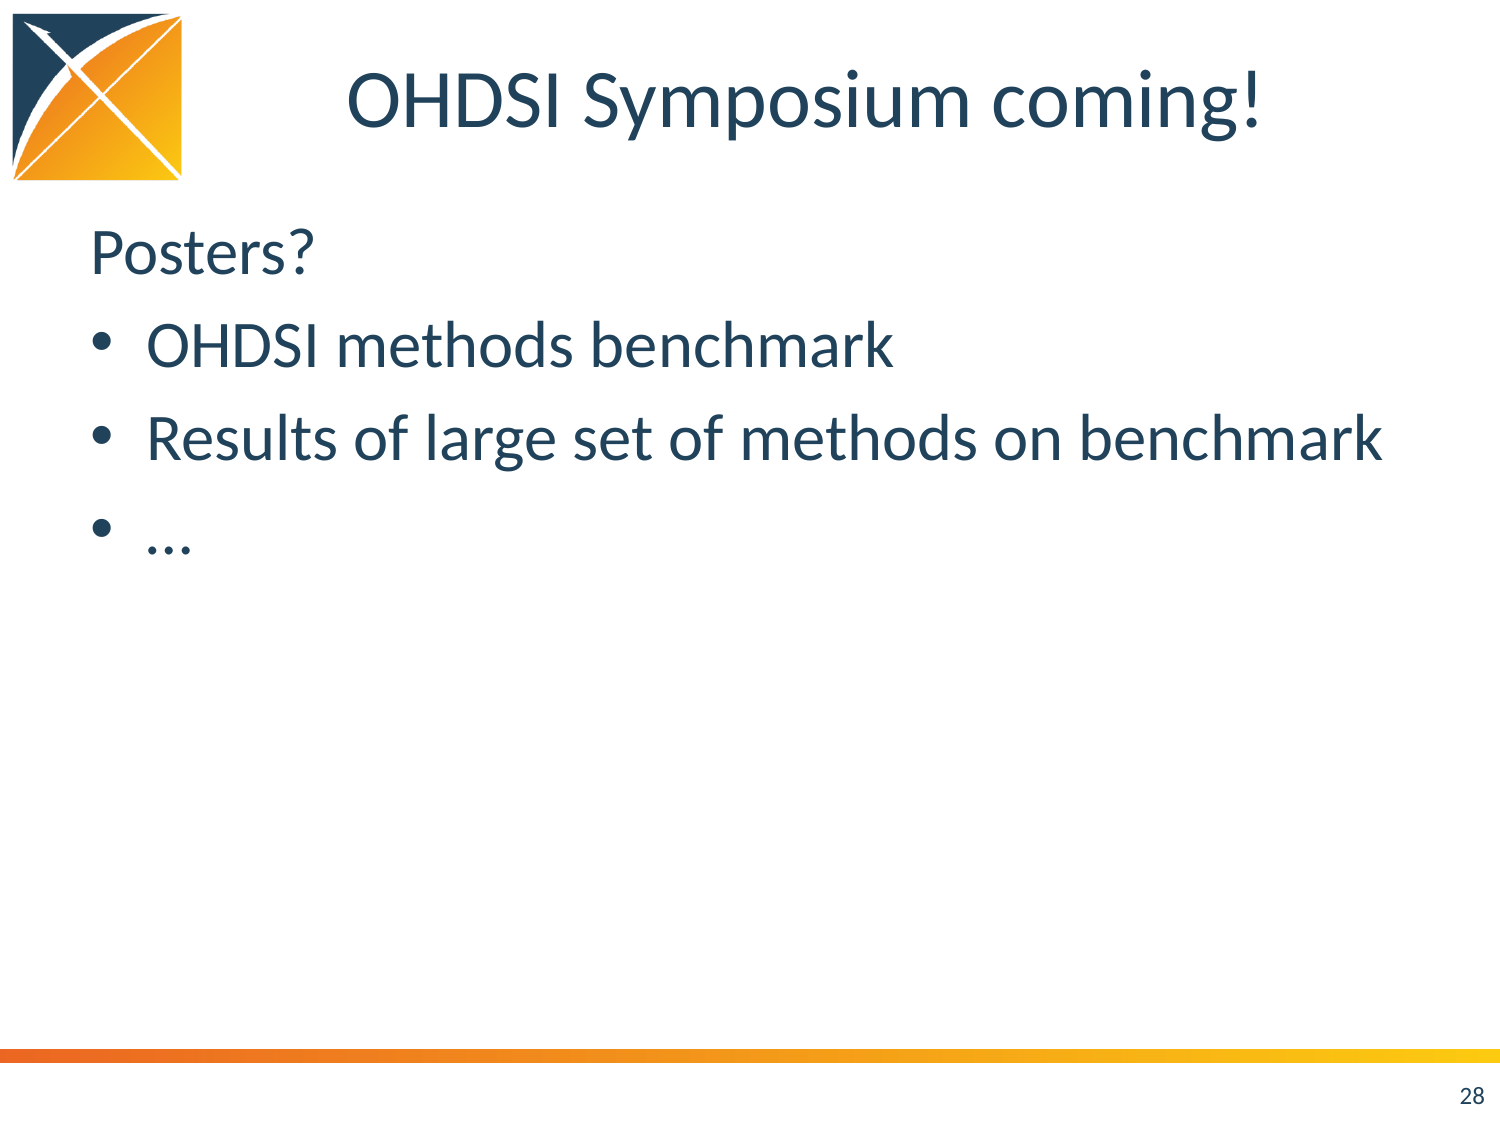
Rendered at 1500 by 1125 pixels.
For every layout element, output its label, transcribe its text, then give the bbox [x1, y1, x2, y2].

picture [0, 0, 206, 200]
list Posters? OHDSI methods benchmark Results of large set of methods on benchmark … [75, 200, 1425, 1005]
title OHDSI Symposium coming! [187, 24, 1425, 163]
slide_number 28 [1149, 1065, 1500, 1125]
